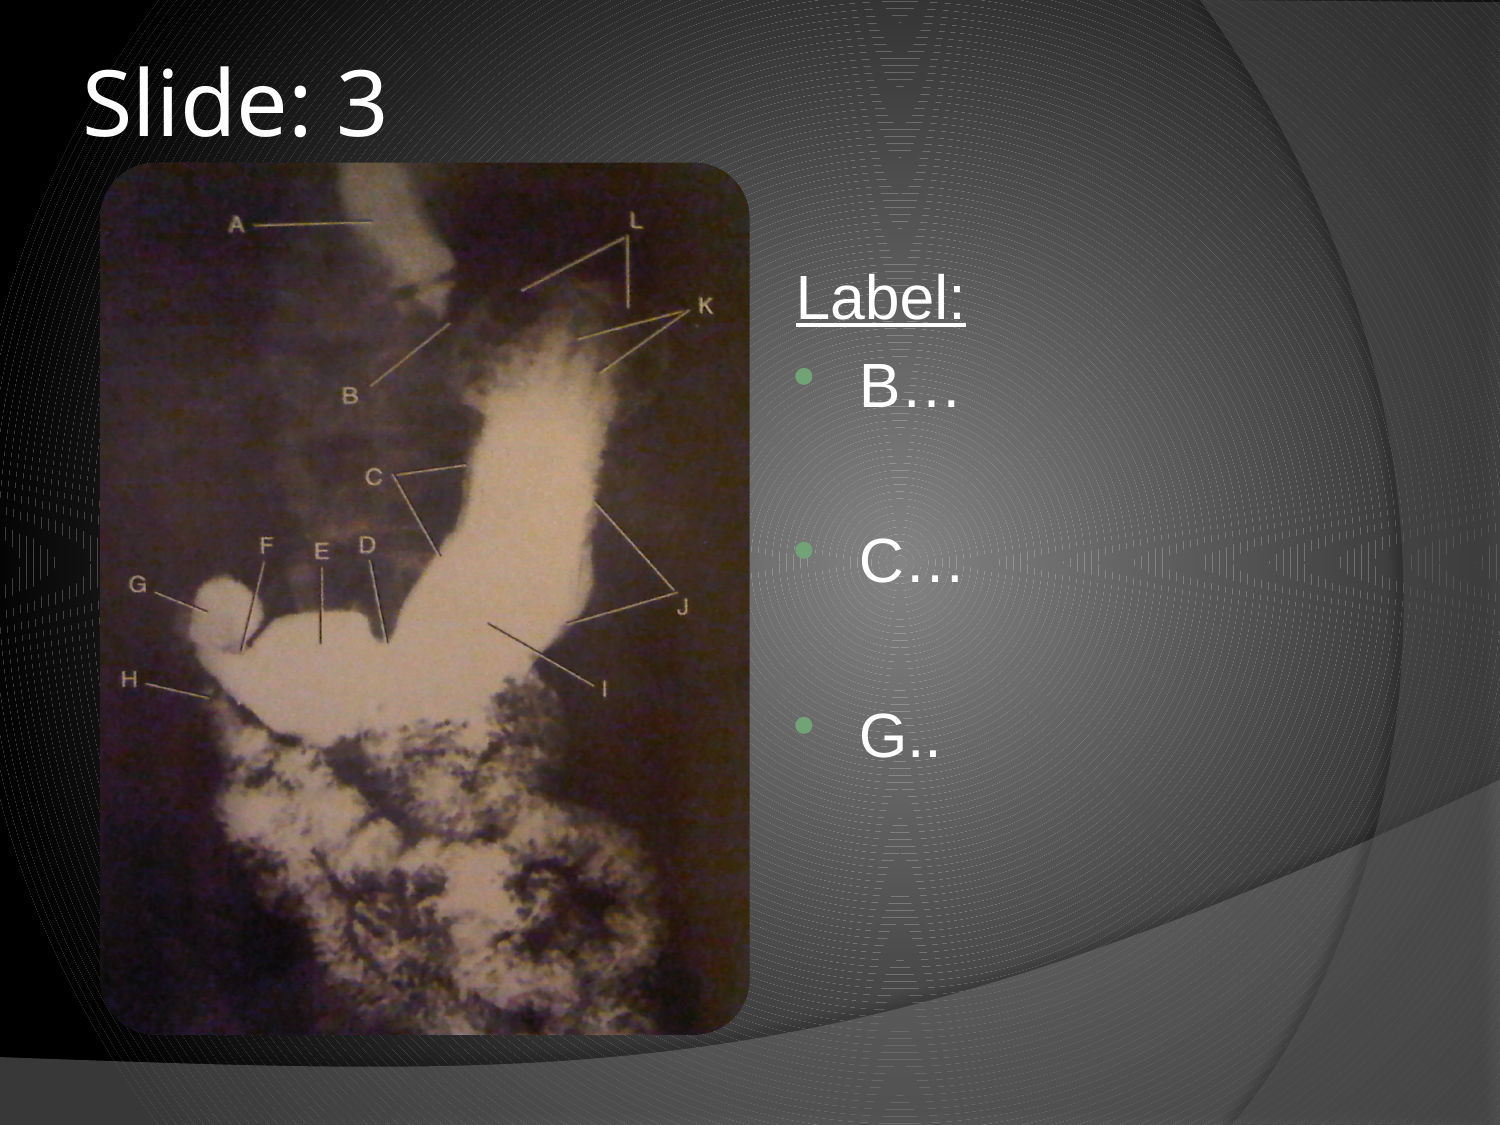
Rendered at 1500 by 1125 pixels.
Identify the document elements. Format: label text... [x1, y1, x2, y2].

list Label: B… C… G.. [774, 249, 1425, 1000]
title Slide: 3 [75, 24, 1425, 175]
picture [99, 162, 750, 1036]
